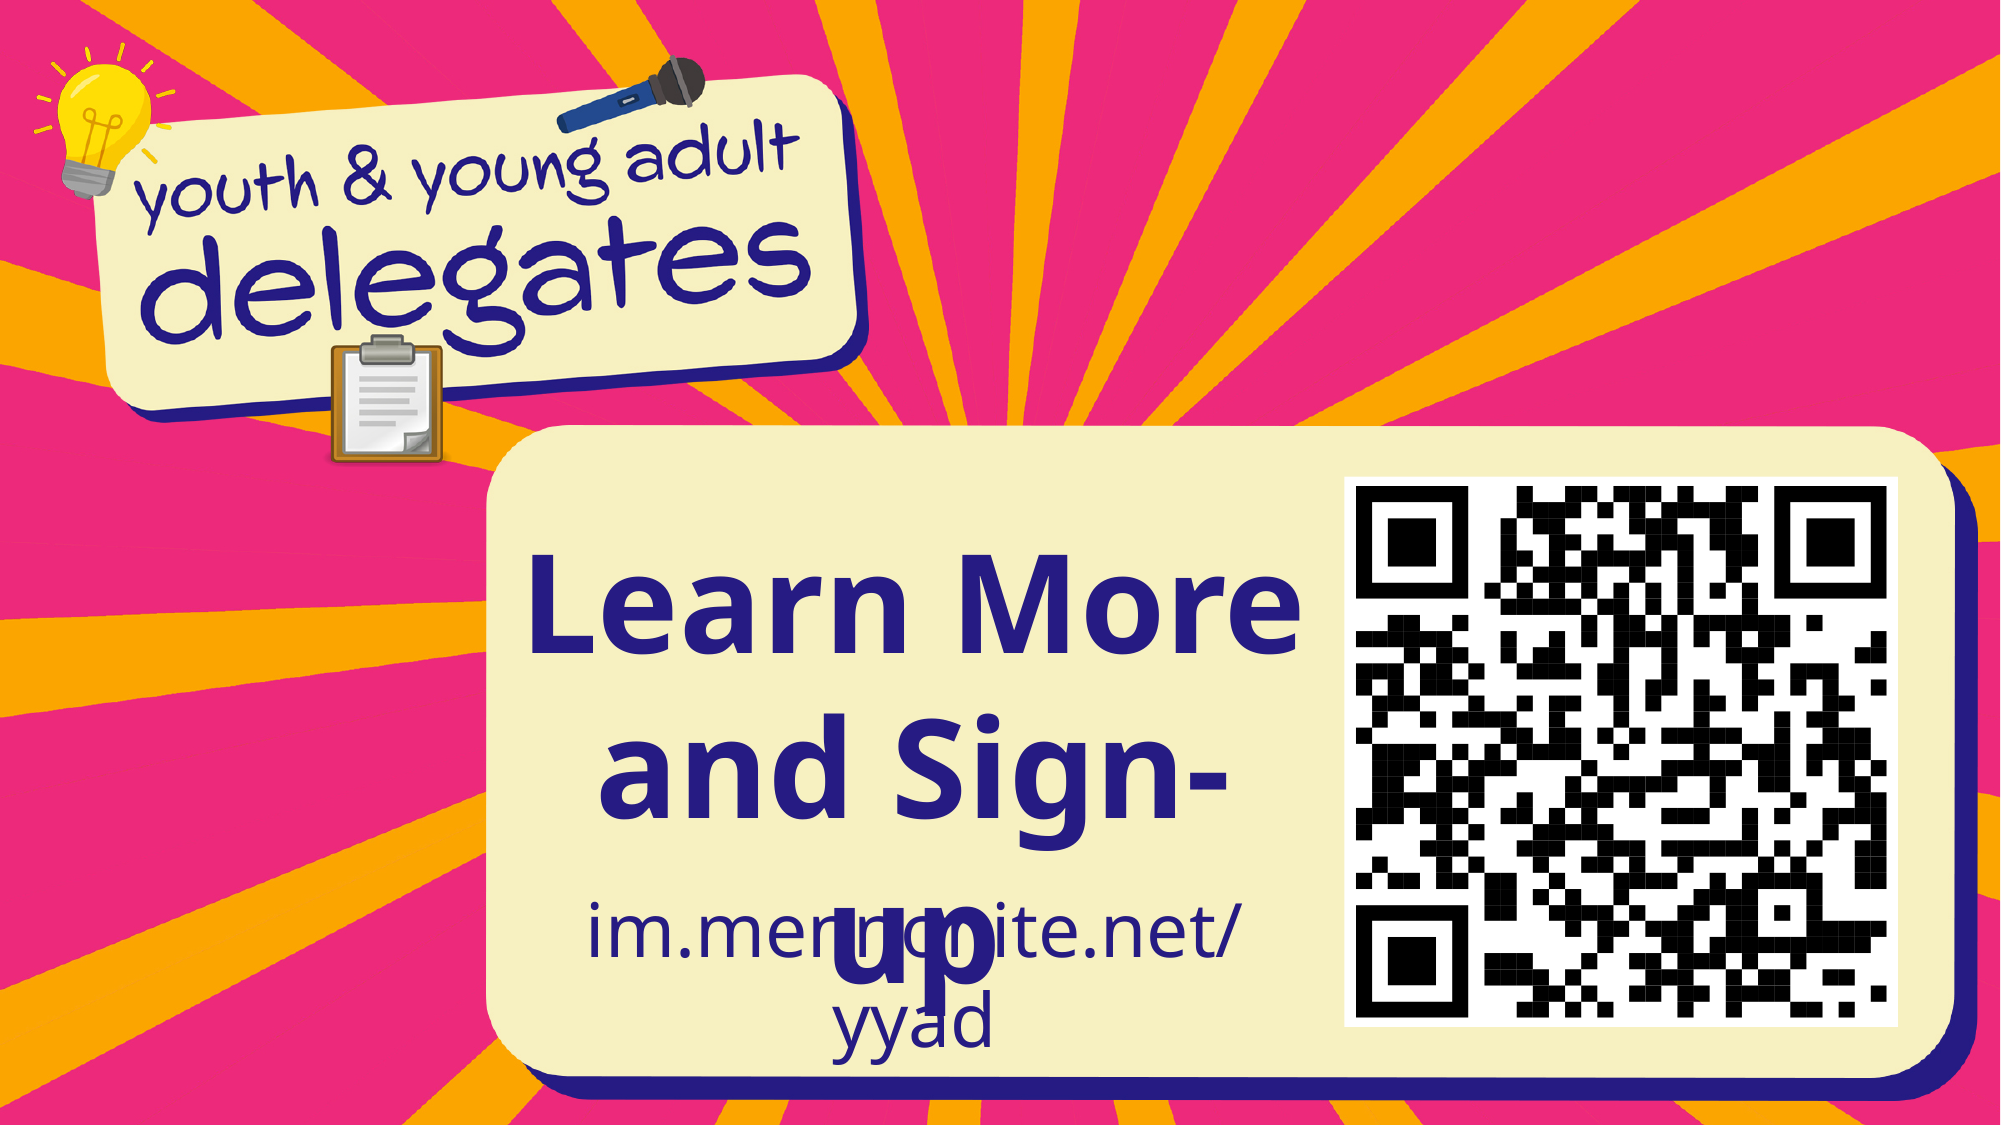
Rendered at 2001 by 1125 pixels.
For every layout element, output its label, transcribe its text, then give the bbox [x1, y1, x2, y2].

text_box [1343, 476, 1899, 1028]
picture [0, 0, 2001, 1125]
text_box im.mennonite.net/yyad [510, 874, 1320, 1070]
text_box Learn More and Sign-up [503, 508, 1323, 1019]
